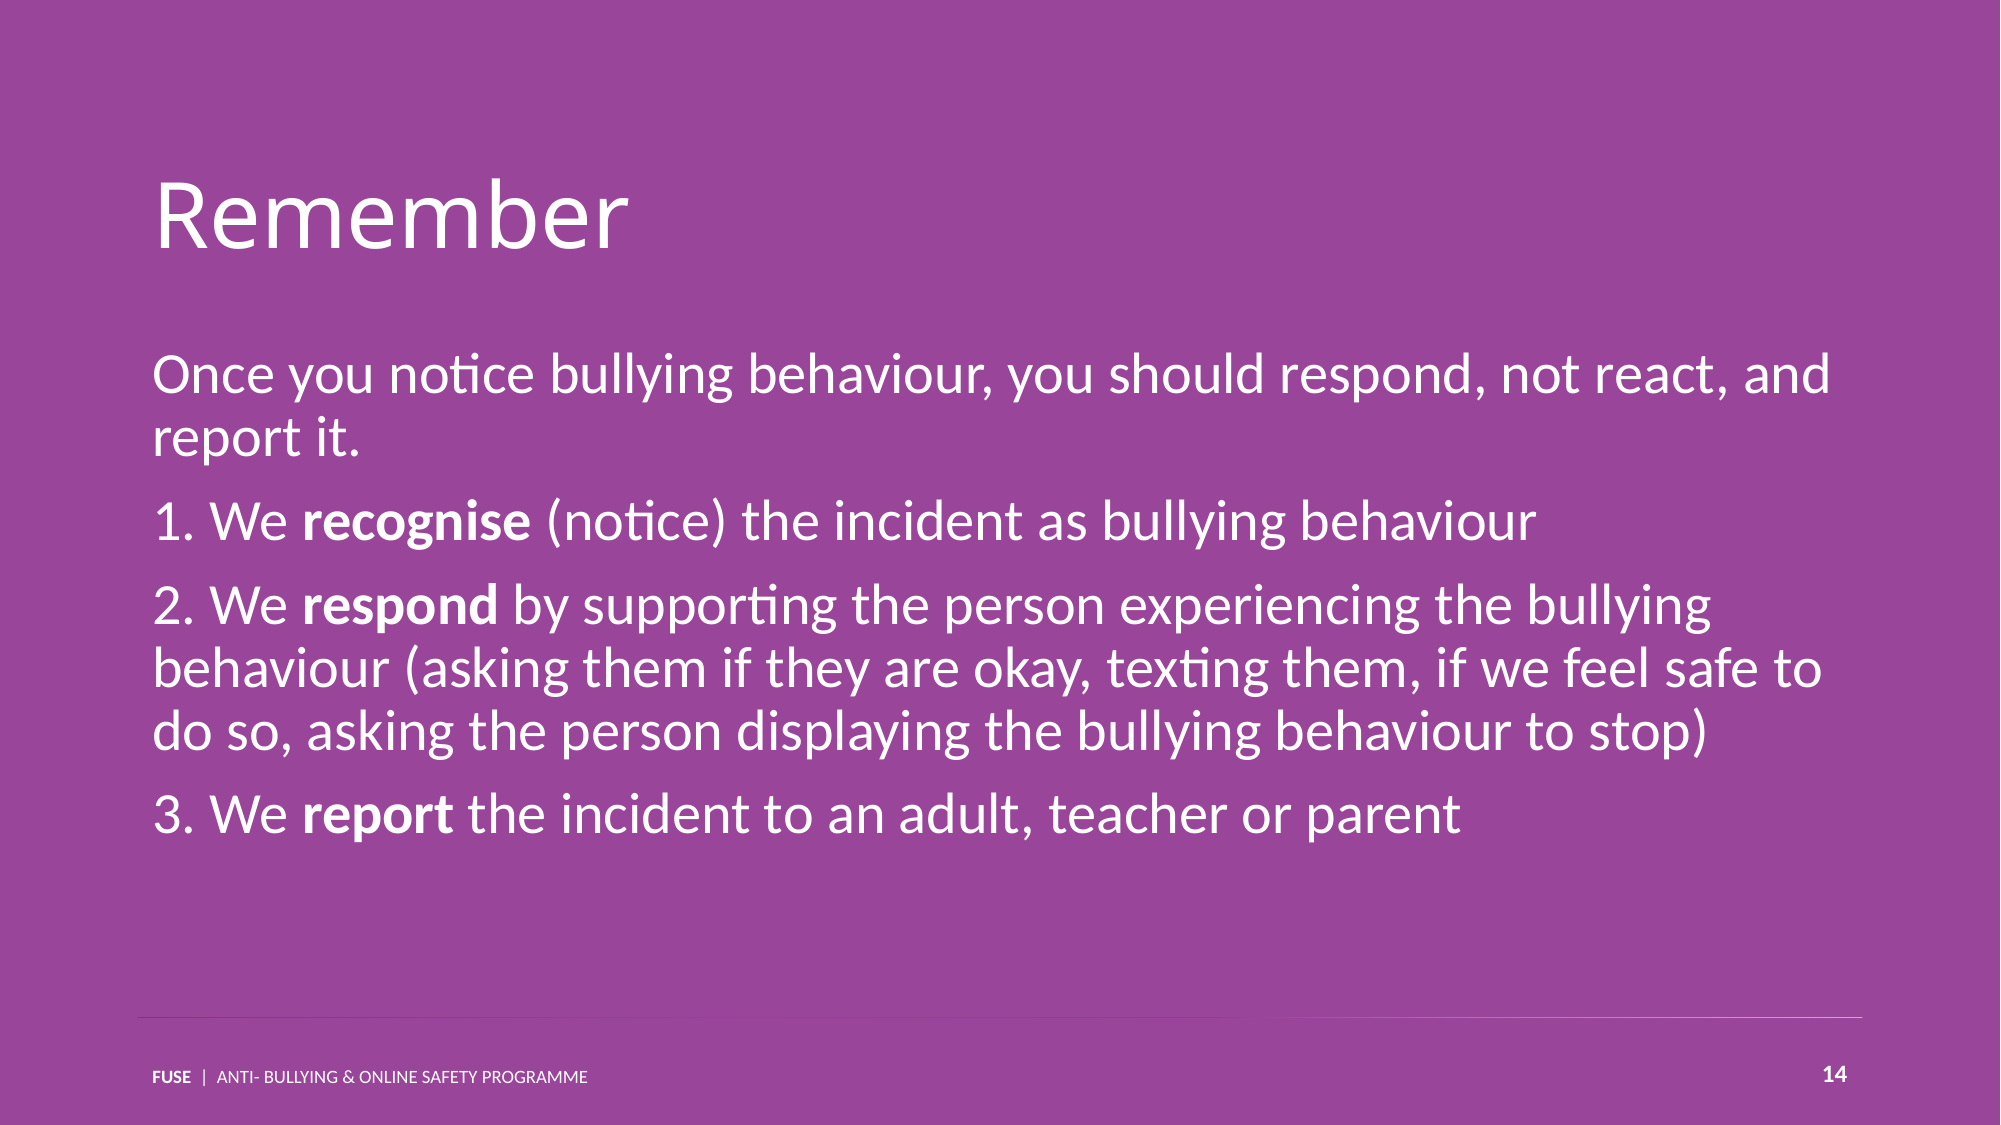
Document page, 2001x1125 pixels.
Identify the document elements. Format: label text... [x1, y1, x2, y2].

list Once you notice bullying behaviour, you should respond, not react, and report it. 1. We recognise (notice) the incident as bullying behaviour 2. We respond by supporting the person experiencing the bullying behaviour (asking them if they are okay, texting them, if we feel safe to do so, asking the person displaying the bullying behaviour to stop) 3. We report the incident to an adult, teacher or parent [137, 335, 1863, 944]
slide_number 14 [1412, 1042, 1863, 1103]
list Remember [137, 101, 1863, 335]
